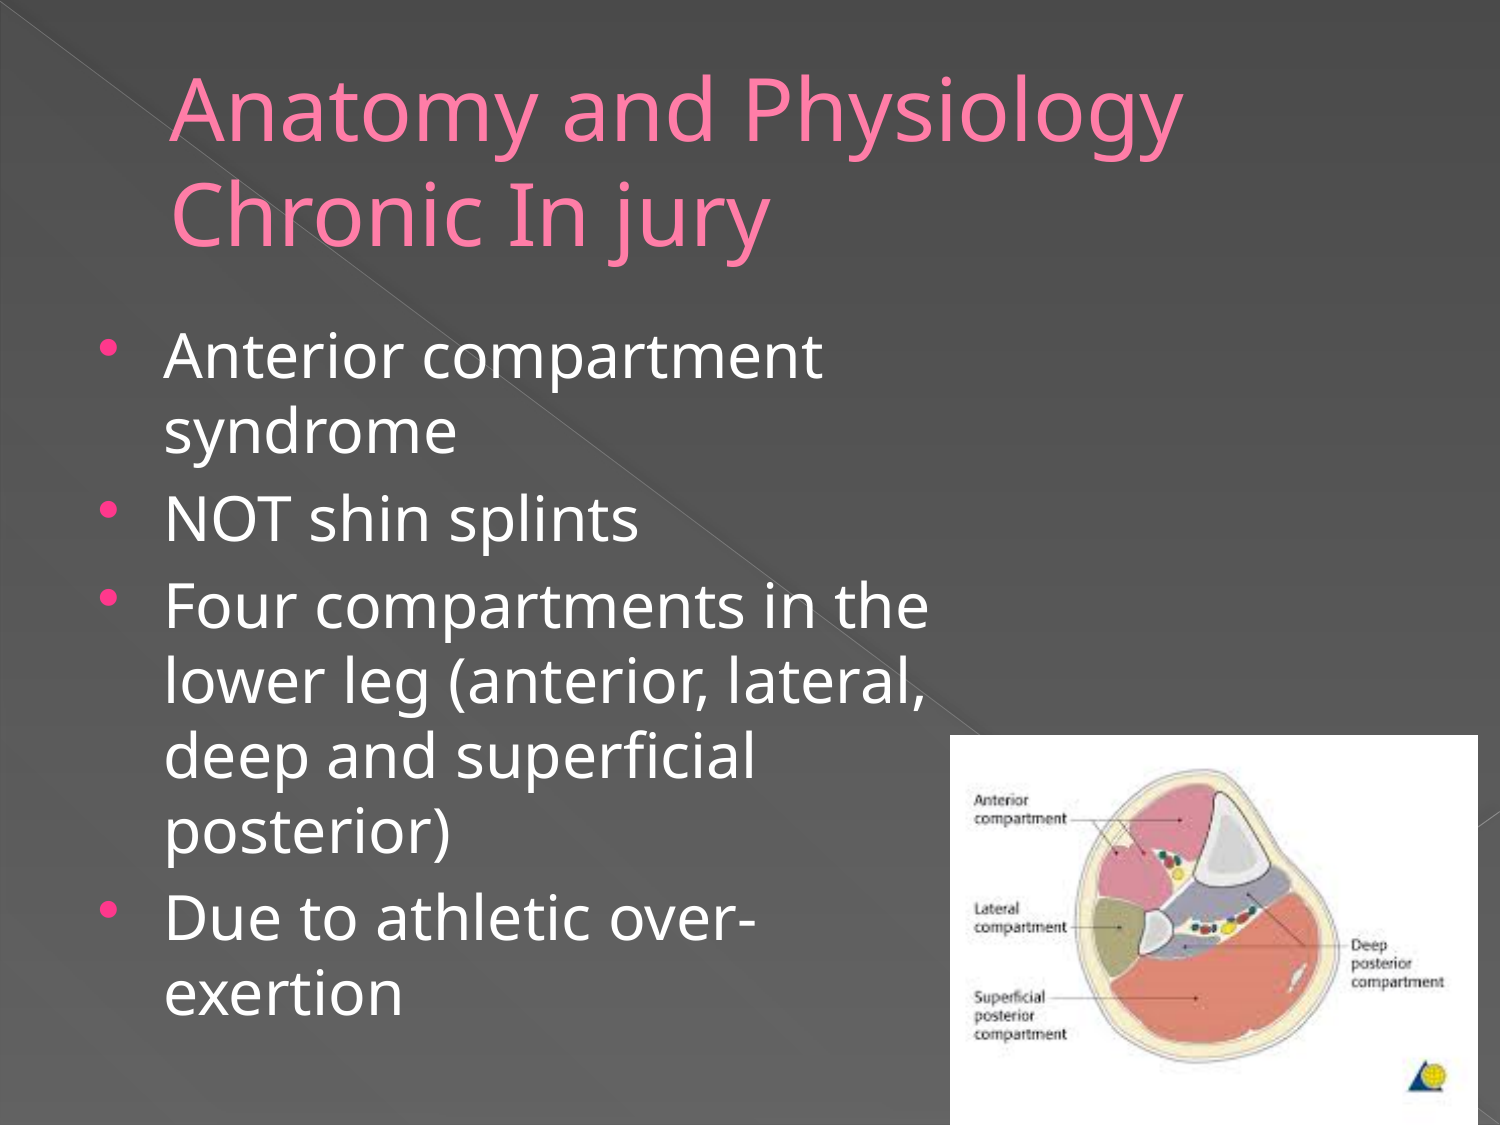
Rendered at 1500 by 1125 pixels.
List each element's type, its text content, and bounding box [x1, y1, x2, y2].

list Anterior compartment syndrome NOT shin splints Four compartments in the lower leg (anterior, lateral, deep and superficial posterior) Due to athletic over-exertion [75, 308, 975, 1059]
picture [950, 734, 1479, 1125]
title Anatomy and Physiology Chronic In jury [75, 43, 1425, 274]
